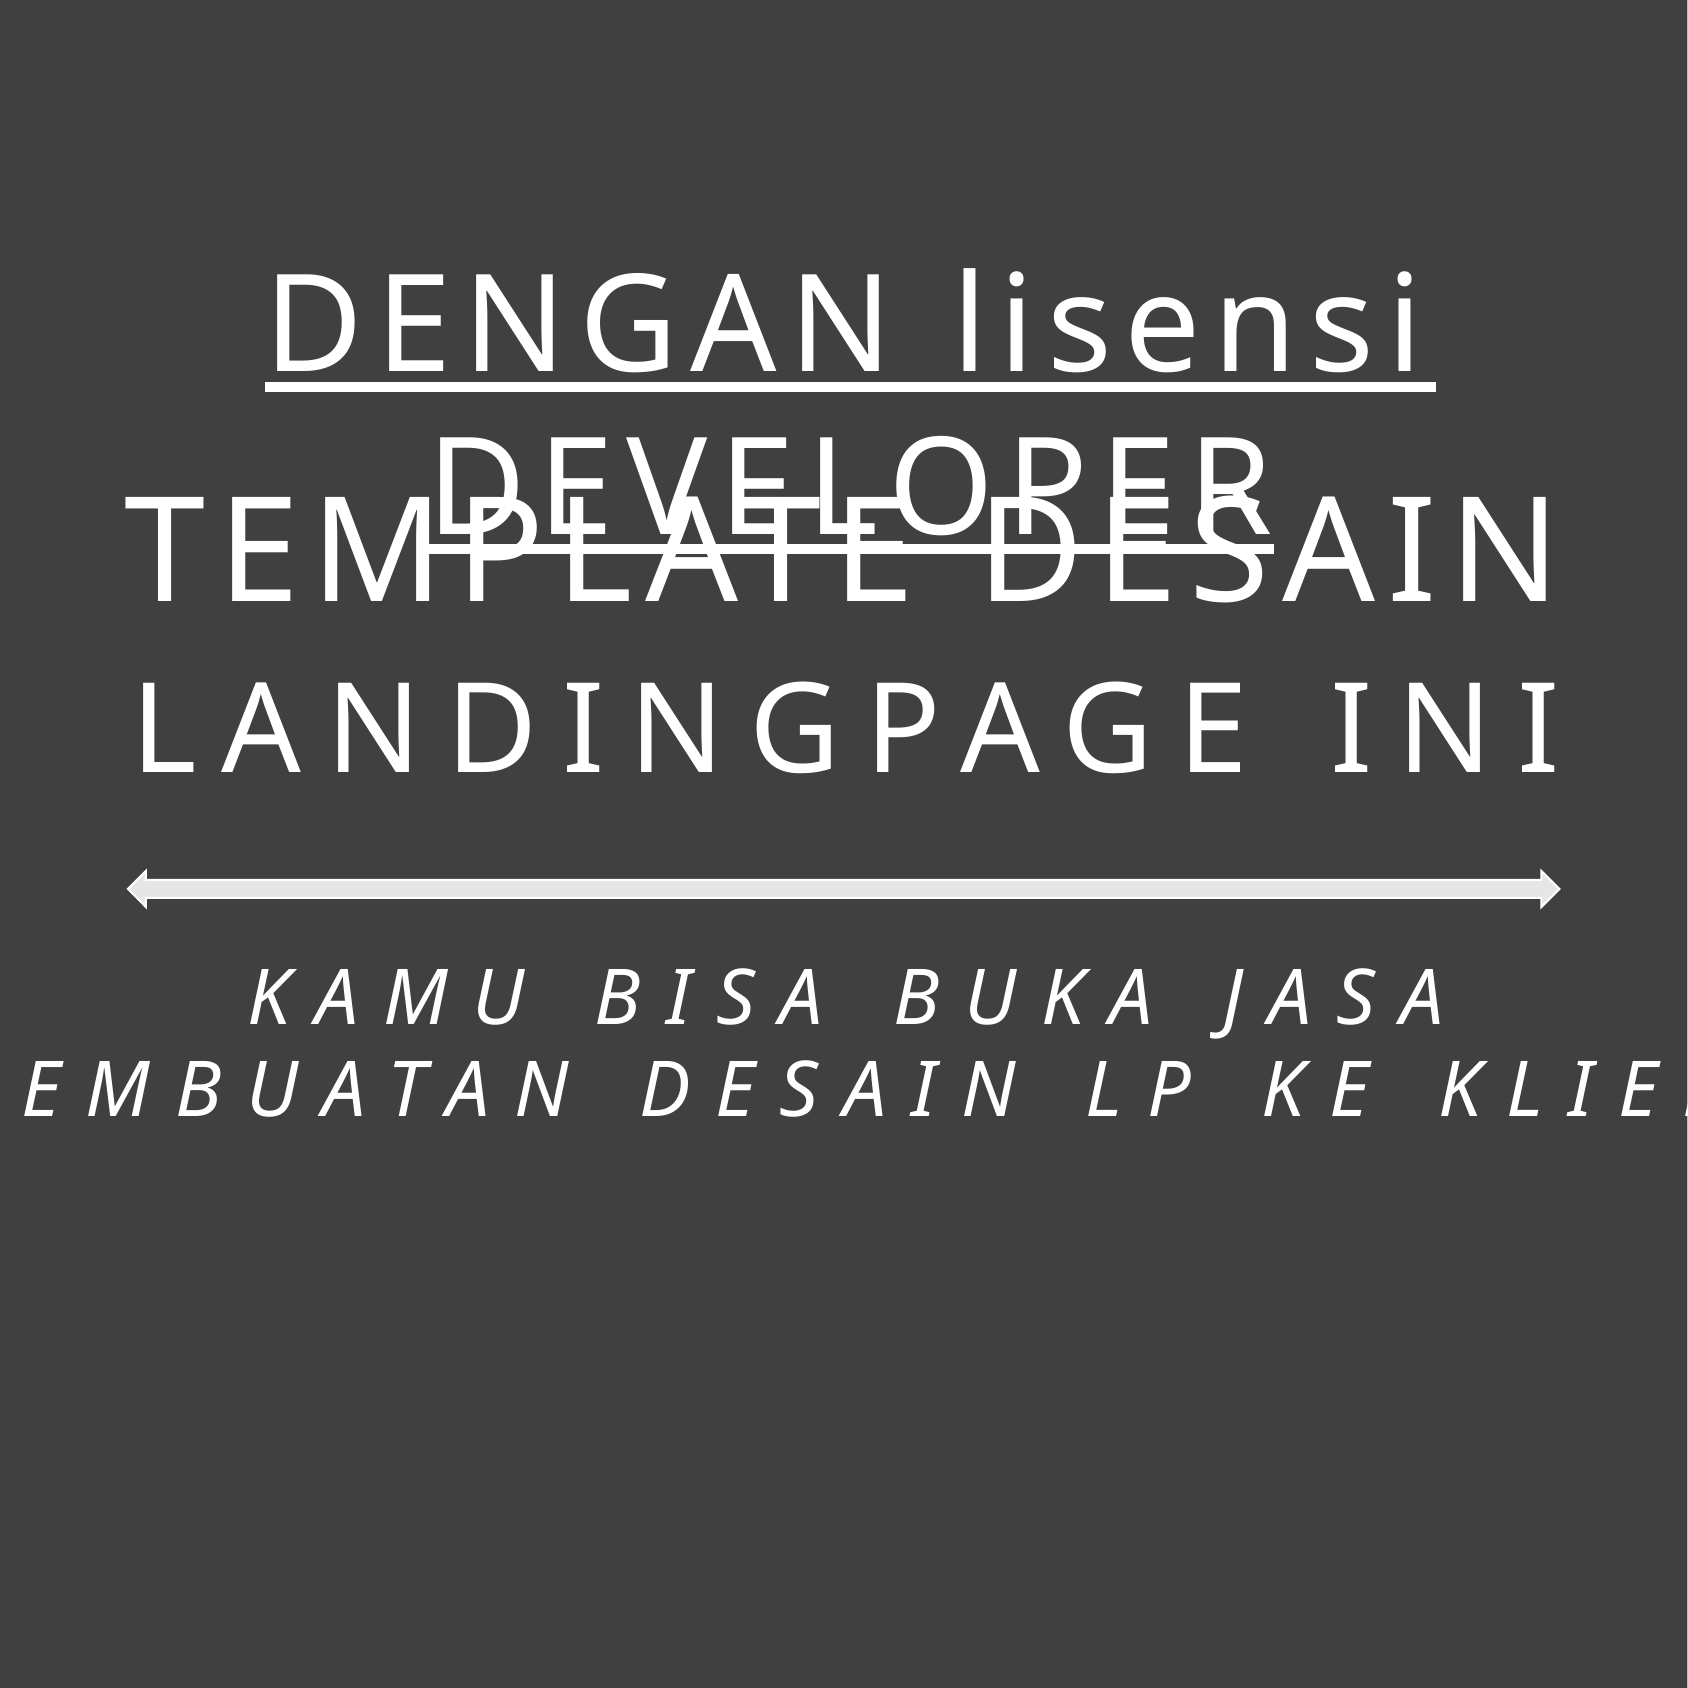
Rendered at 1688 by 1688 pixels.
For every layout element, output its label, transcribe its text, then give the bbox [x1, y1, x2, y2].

text_box TEMPLATE DESAIN [0, 447, 1688, 638]
text_box [126, 868, 1561, 910]
text_box LANDINGPAGE INI KAMU BISA BUKA JASA PEMBUATAN DESAIN LP KE KLIEN [0, 639, 1688, 1140]
text_box DENGAN lisensi DEVELOPER [13, 228, 1688, 447]
